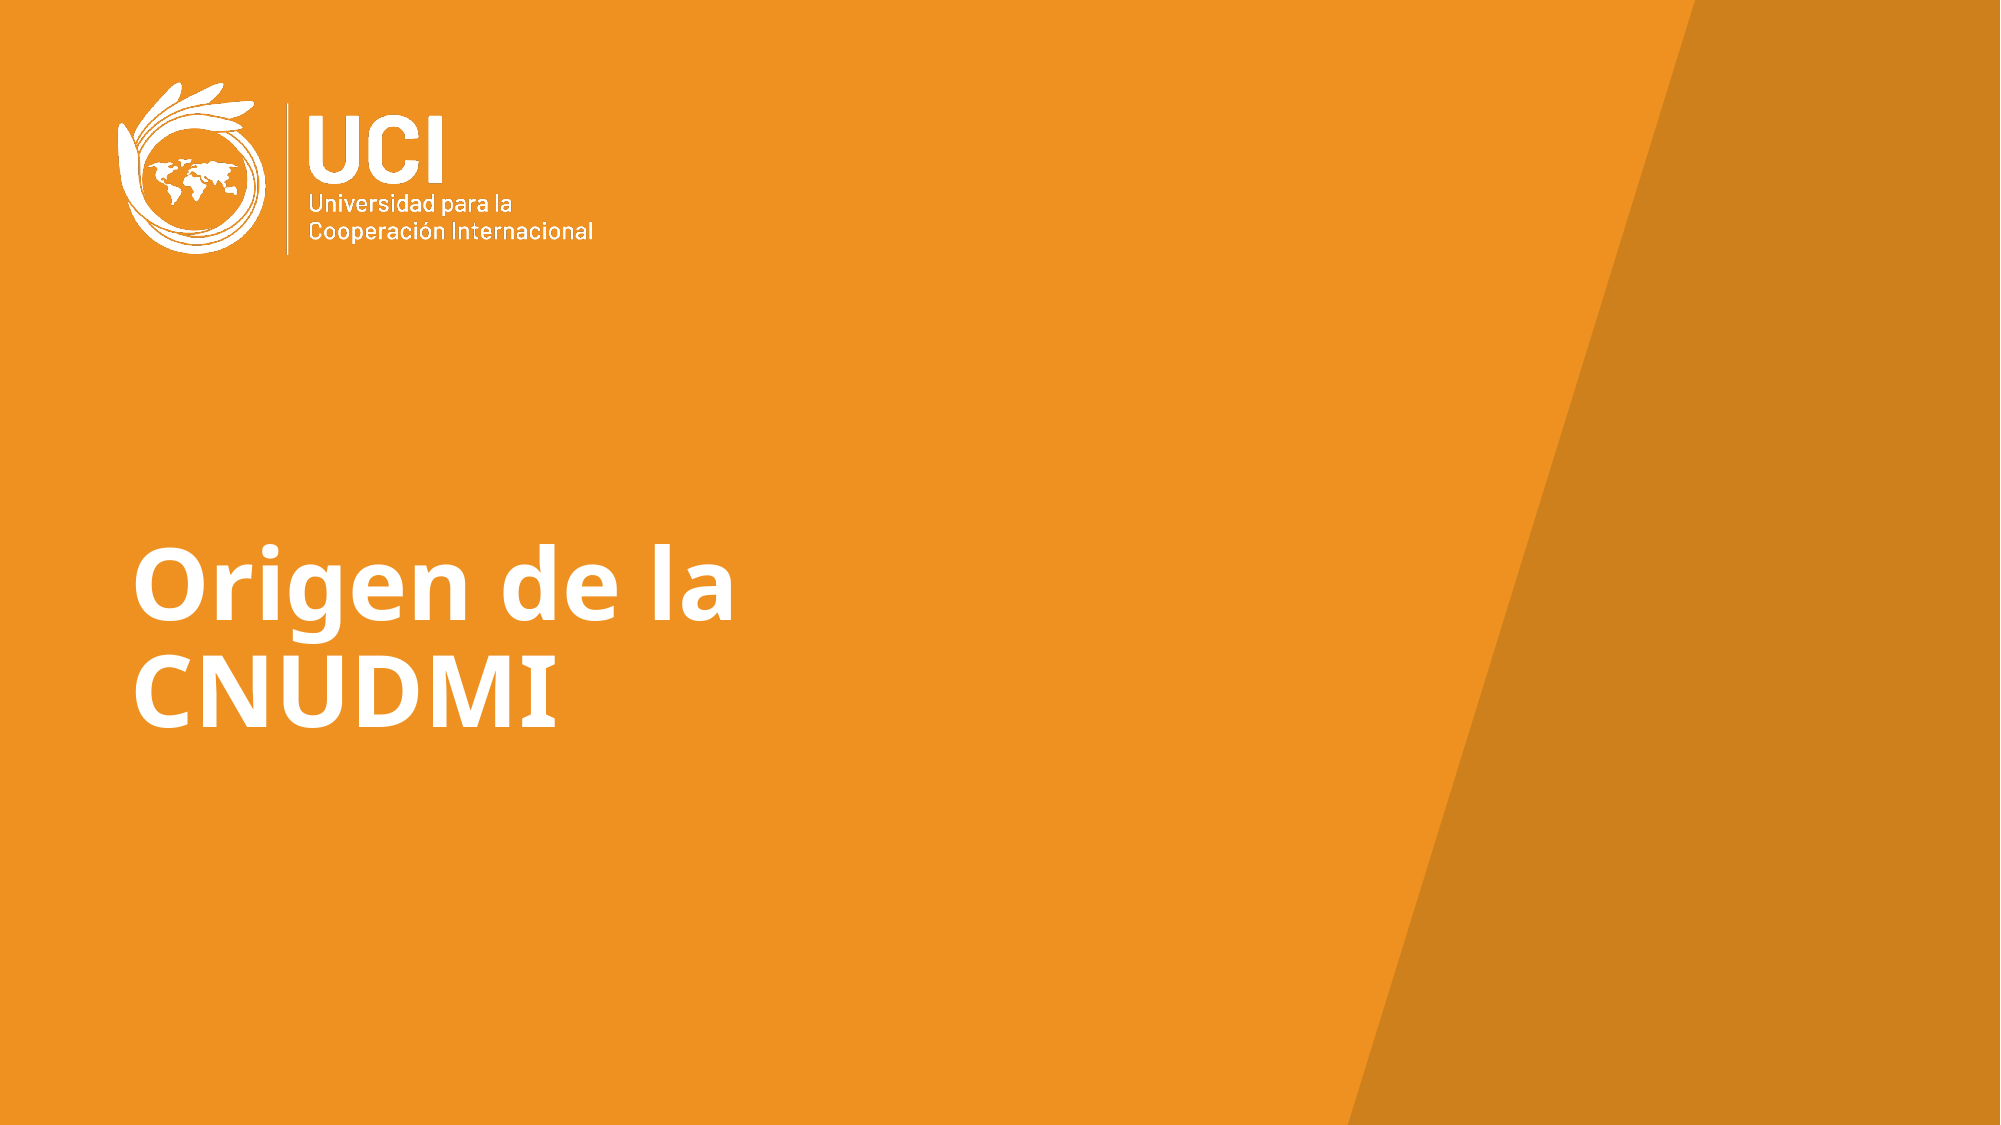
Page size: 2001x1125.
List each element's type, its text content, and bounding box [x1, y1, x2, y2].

picture [90, 47, 618, 289]
text_box Origen de la CNUDMI [115, 365, 1136, 758]
text_box [1346, 0, 2000, 1125]
